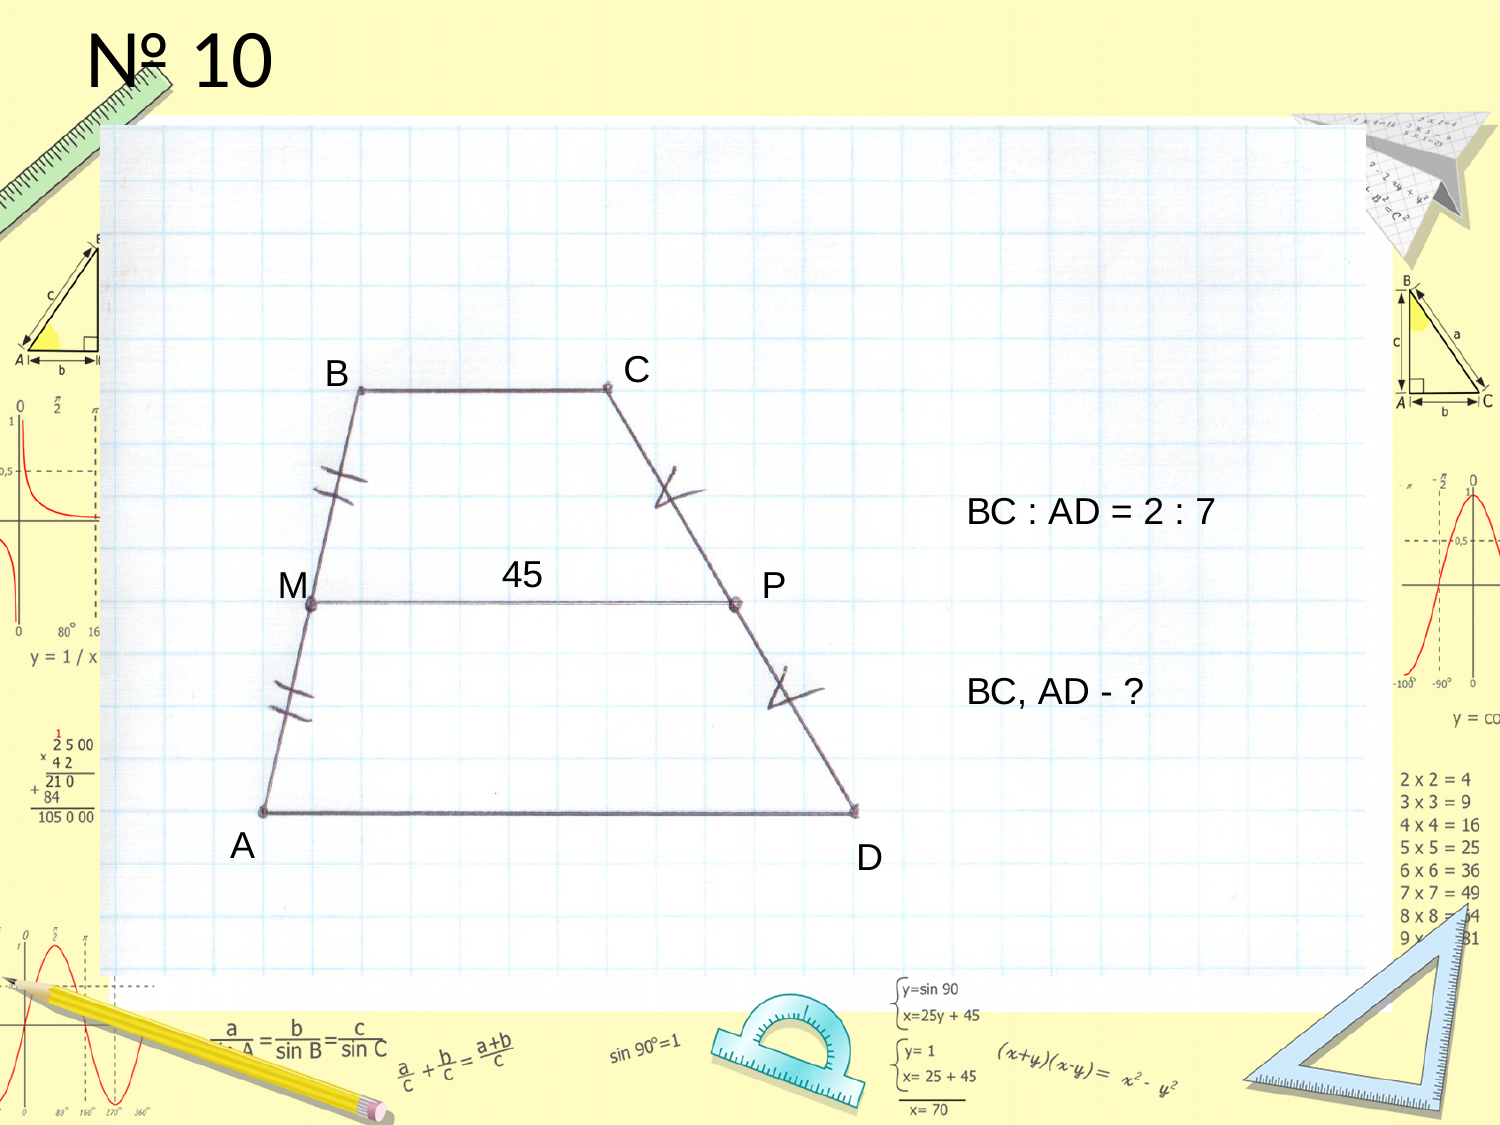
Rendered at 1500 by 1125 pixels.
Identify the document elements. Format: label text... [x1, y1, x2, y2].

picture [0, 0, 1500, 1125]
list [100, 125, 1367, 976]
title № 10 [70, 0, 1421, 108]
